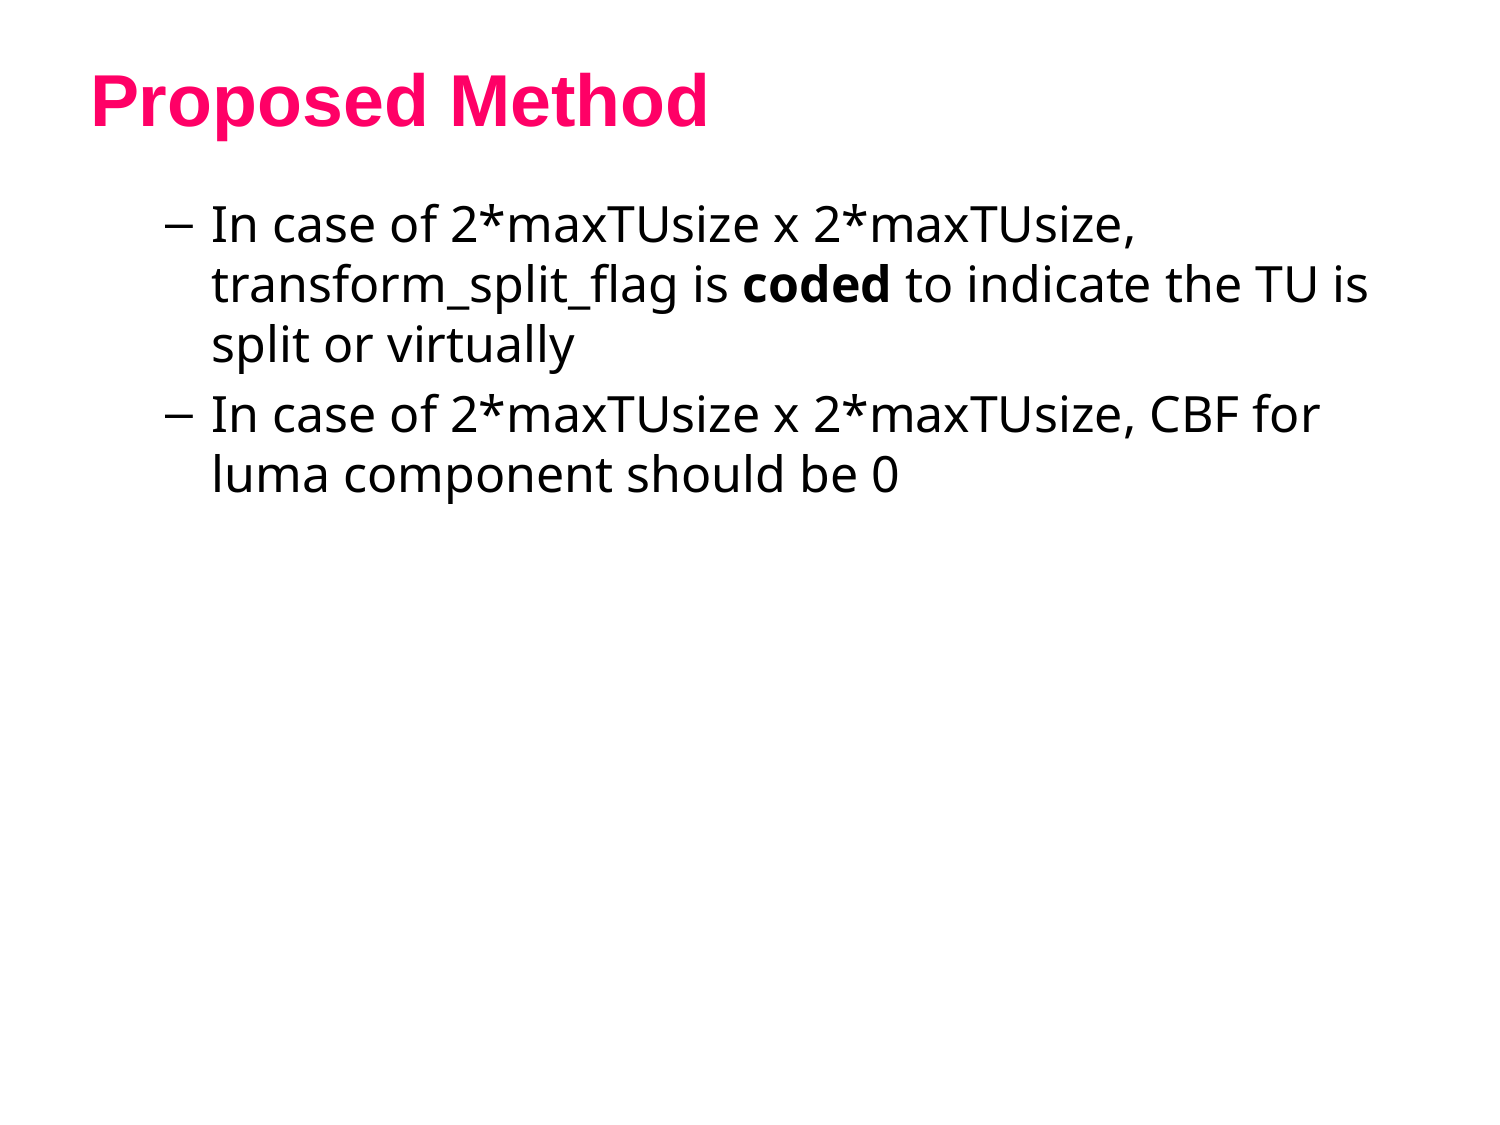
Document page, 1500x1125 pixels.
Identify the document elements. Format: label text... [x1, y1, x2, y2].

list In case of 2*maxTUsize x 2*maxTUsize, transform_split_flag is coded to indicate the TU is split or virtually In case of 2*maxTUsize x 2*maxTUsize, CBF for luma component should be 0 [75, 184, 1425, 1005]
title Proposed Method [75, 45, 1425, 149]
